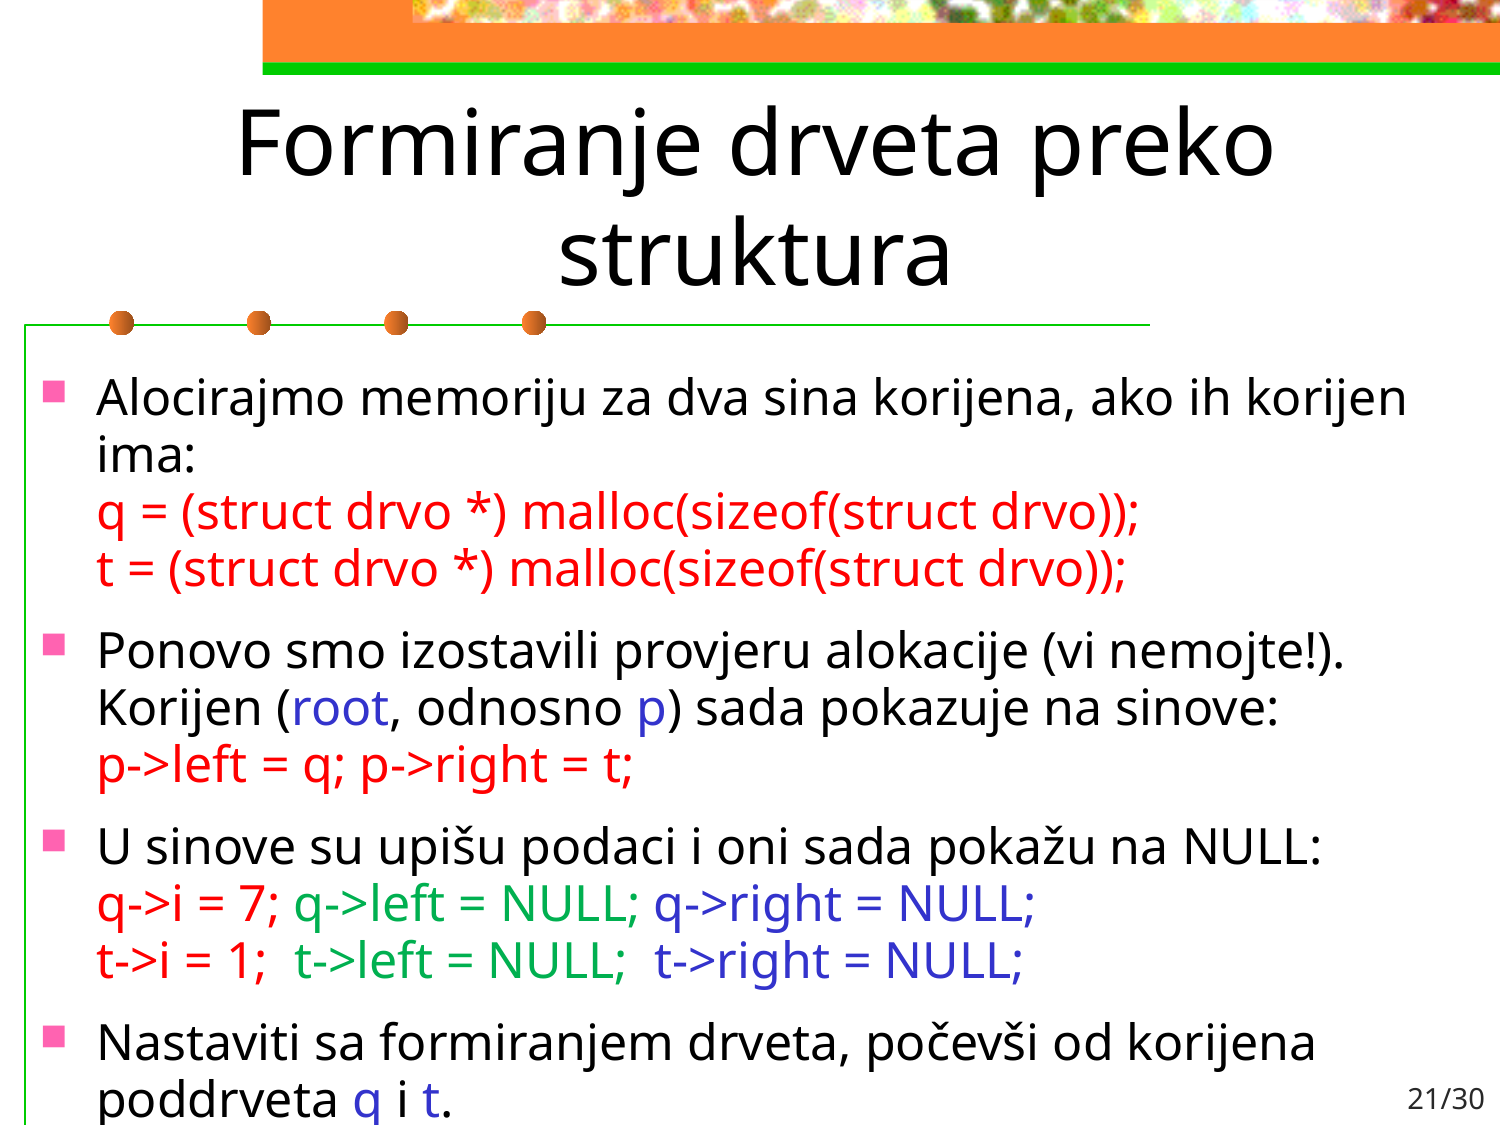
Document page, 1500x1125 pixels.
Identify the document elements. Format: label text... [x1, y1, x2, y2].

list Alocirajmo memoriju za dva sina korijena, ako ih korijen ima: q = (struct drvo *) malloc(sizeof(struct drvo)); t = (struct drvo *) malloc(sizeof(struct drvo)); Ponovo smo izostavili provjeru alokacije (vi nemojte!). Korijen (root, odnosno p) sada pokazuje na sinove: p->left = q; p->right = t; U sinove su upišu podaci i oni sada pokažu na NULL: q->i = 7; q->left = NULL; q->right = NULL; t->i = 1; t->left = NULL; t->right = NULL; Nastaviti sa formiranjem drveta, počevši od korijena poddrveta q i t. [24, 362, 1488, 1063]
picture [412, 0, 1500, 23]
title Formiranje drveta preko struktura [37, 99, 1475, 288]
text_box 21/30 [1374, 1072, 1500, 1123]
